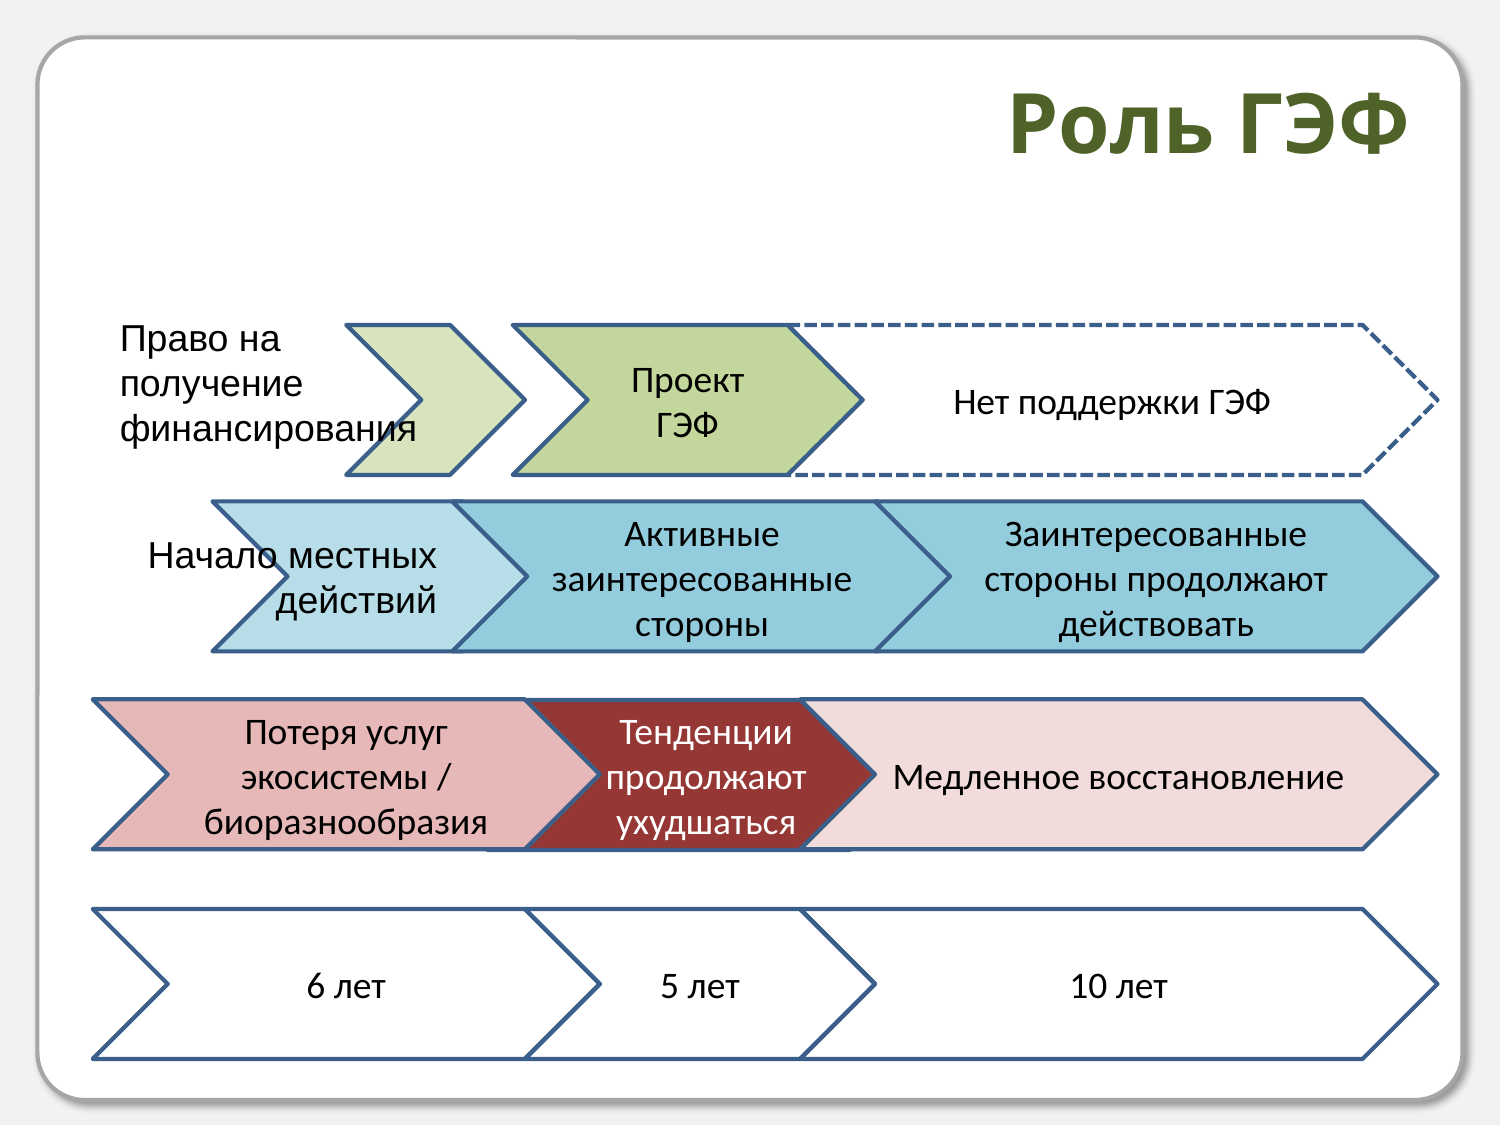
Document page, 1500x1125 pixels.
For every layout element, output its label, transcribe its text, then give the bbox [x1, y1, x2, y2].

text_box Нет поддержки ГЭФ [785, 322, 1440, 478]
text_box Активные заинтересованные стороны [450, 499, 946, 654]
text_box Проект ГЭФ [510, 322, 859, 478]
text_box 10 лет [798, 906, 1440, 1062]
text_box [210, 499, 523, 646]
text_box [344, 329, 528, 478]
text_box Роль ГЭФ [74, 62, 1425, 250]
text_box Начало местных действий [89, 523, 453, 674]
text_box Заинтересованные стороны продолжают действовать [873, 499, 1440, 654]
text_box Право на получение финансирования [105, 306, 458, 457]
text_box Потеря услуг экосистемы / биоразнообразия [90, 697, 602, 852]
text_box 5 лет [523, 906, 871, 1062]
text_box Тенденции продолжают ухудшаться [487, 697, 871, 853]
text_box Медленное восстановление [798, 697, 1440, 852]
text_box 6 лет [90, 906, 596, 1062]
